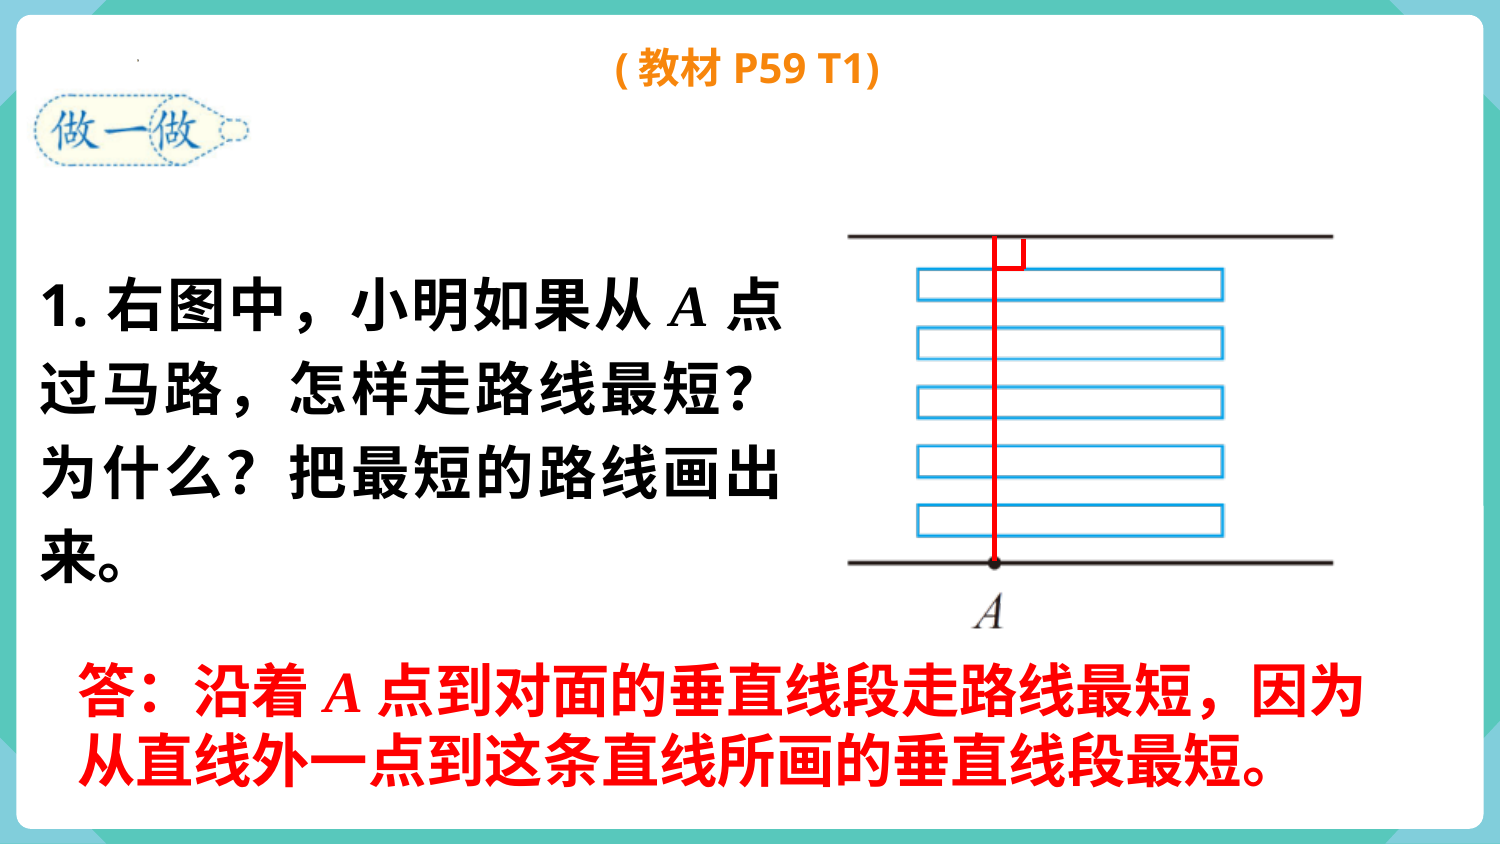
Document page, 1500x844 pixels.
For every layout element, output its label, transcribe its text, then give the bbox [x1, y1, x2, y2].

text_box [994, 239, 1025, 269]
picture [24, 84, 258, 179]
text_box 答：沿着A点到对面的垂直线段走路线最短，因为从直线外一点到这条直线所画的垂直线段最短。 [62, 646, 1398, 802]
text_box 1.右图中，小明如果从A点过马路，怎样走路线最短？为什么？把最短的路线画出来。 [24, 246, 799, 525]
picture [840, 218, 1338, 638]
text_box (教材P59 T1) [599, 34, 909, 100]
